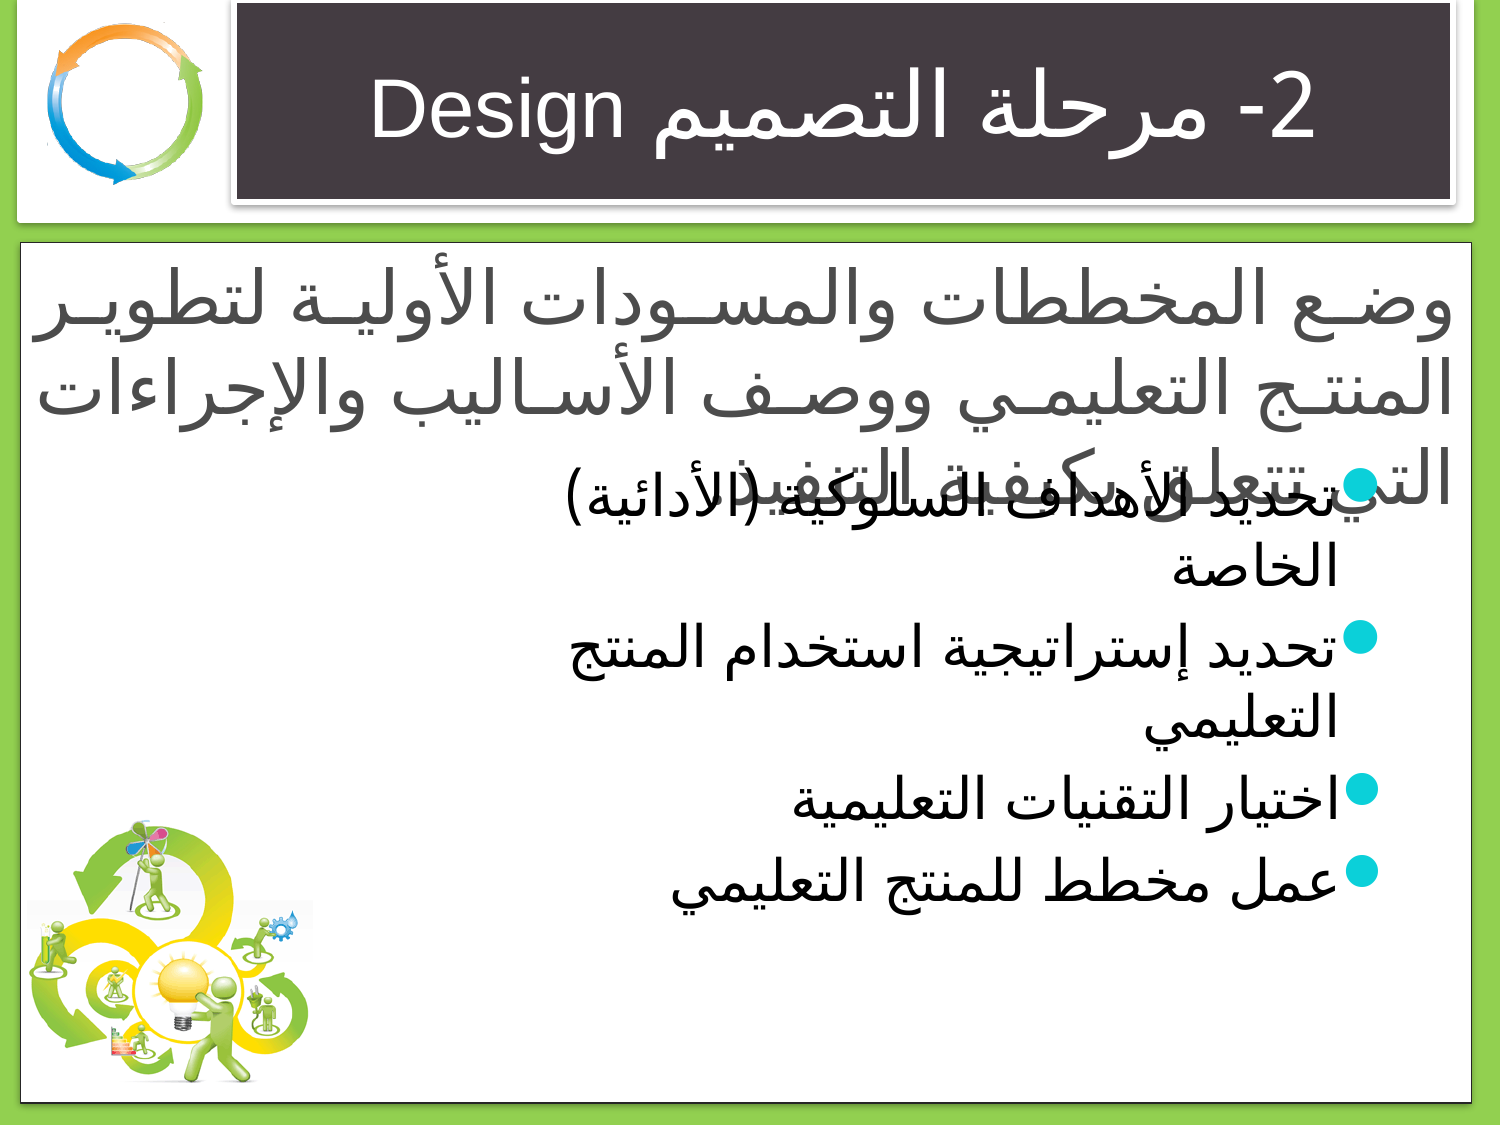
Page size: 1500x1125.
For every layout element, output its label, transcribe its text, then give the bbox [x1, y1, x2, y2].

picture [47, 21, 204, 190]
text_box وضع المخططات والمسودات الأولية لتطوير المنتج التعليمي ووصف الأساليب والإجراءات التي تتعلق بكيفية التنفيذ. [20, 242, 1472, 1104]
text_box 2- مرحلة التصميم Design [231, 0, 1456, 205]
picture [27, 814, 314, 1101]
text_box [17, 0, 1474, 223]
text_box تحديد الأهداف السلوكية (الأدائية) الخاصة تحديد إستراتيجية استخدام المنتج التعليمي اختيار التقنيات التعليمية عمل مخطط للمنتج التعليمي [375, 450, 1412, 921]
